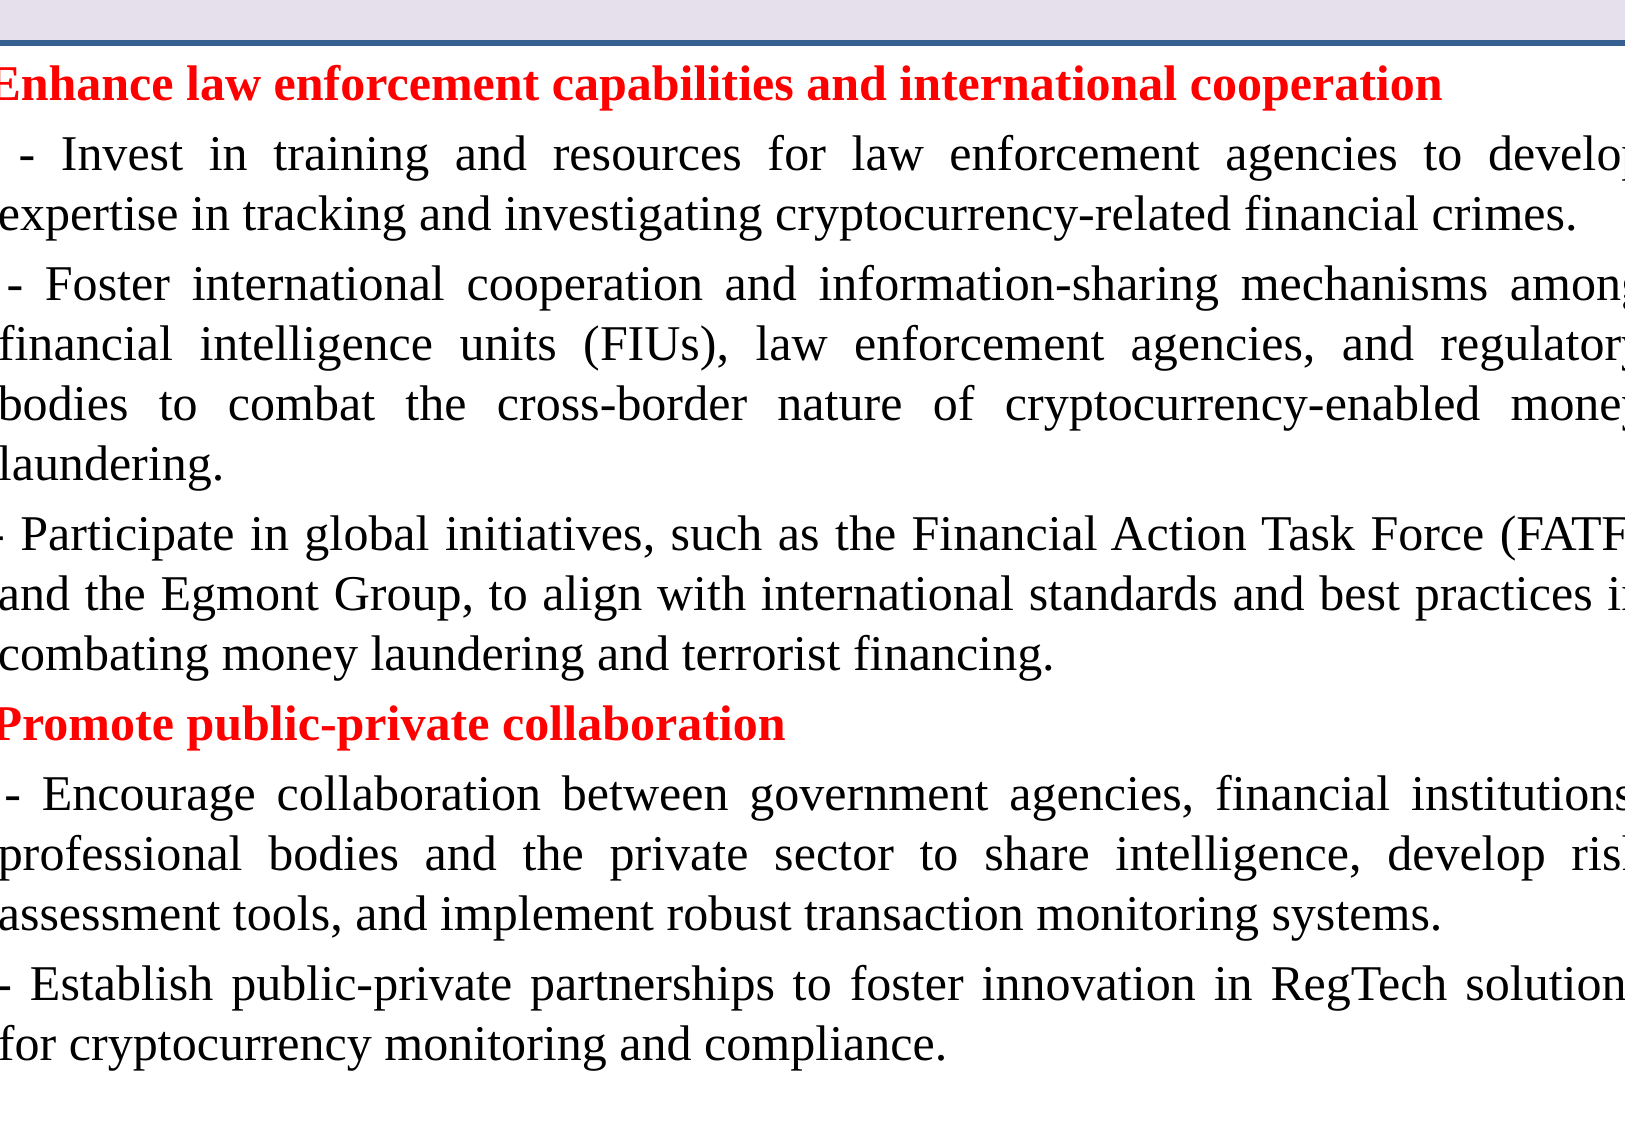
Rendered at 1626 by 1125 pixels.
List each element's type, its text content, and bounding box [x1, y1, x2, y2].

list 2. Enhance law enforcement capabilities and international cooperation - Invest in training and resources for law enforcement agencies to develop expertise in tracking and investigating cryptocurrency-related financial crimes. - Foster international cooperation and information-sharing mechanisms among financial intelligence units (FIUs), law enforcement agencies, and regulatory bodies to combat the cross-border nature of cryptocurrency-enabled money laundering. - Participate in global initiatives, such as the Financial Action Task Force (FATF) and the Egmont Group, to align with international standards and best practices in combating money laundering and terrorist financing. 3. Promote public-private collaboration - Encourage collaboration between government agencies, financial institutions, professional bodies and the private sector to share intelligence, develop risk assessment tools, and implement robust transaction monitoring systems. - Establish public-private partnerships to foster innovation in RegTech solutions for cryptocurrency monitoring and compliance. [0, 42, 1625, 197]
list 2. Enhance law enforcement capabilities and international cooperation - Invest in training and resources for law enforcement agencies to develop expertise in tracking and investigating cryptocurrency-related financial crimes. - Foster international cooperation and information-sharing mechanisms among financial intelligence units (FIUs), law enforcement agencies, and regulatory bodies to combat the cross-border nature of cryptocurrency-enabled money laundering. - Participate in global initiatives, such as the Financial Action Task Force (FATF) and the Egmont Group, to align with international standards and best practices in combating money laundering and terrorist financing. 3. Promote public-private collaboration - Encourage collaboration between government agencies, financial institutions, professional bodies and the private sector to share intelligence, develop risk assessment tools, and implement robust transaction monitoring systems. - Establish public-private partnerships to foster innovation in RegTech solutions for cryptocurrency monitoring and compliance. [0, 934, 1625, 1125]
picture [0, 198, 1625, 926]
